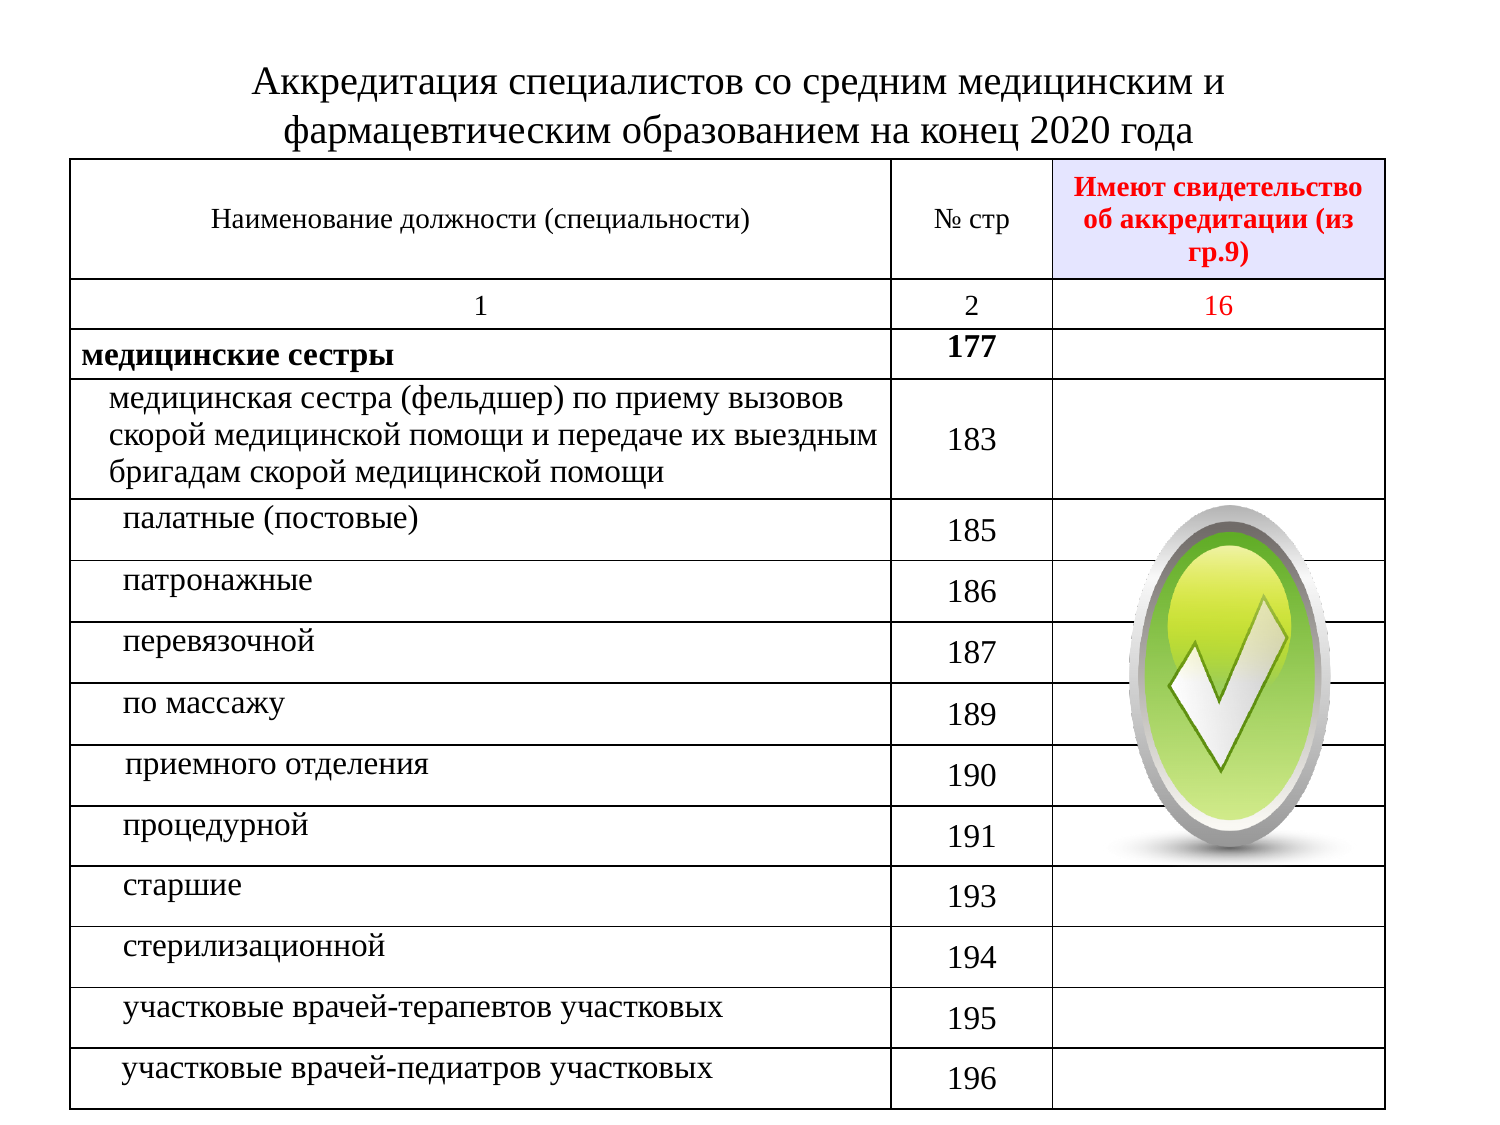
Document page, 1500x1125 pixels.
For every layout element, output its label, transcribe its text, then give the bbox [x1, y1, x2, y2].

table_cell медицинская сестра (фельдшер) по приему вызовов скорой медицинской помощи и передаче их выездным бригадам скорой медицинской помощи [71, 380, 890, 498]
table_cell 16 [1053, 280, 1384, 328]
table_cell 191 [892, 807, 1052, 865]
table_cell 195 [892, 988, 1052, 1047]
table_cell перевязочной [71, 623, 890, 682]
table_cell 190 [892, 746, 1052, 805]
table_cell [1053, 684, 1095, 744]
table_cell старшие [71, 867, 890, 926]
table_cell участковые врачей-терапевтов участковых [71, 988, 890, 1047]
table_cell [1053, 807, 1095, 865]
table_cell 177 [892, 330, 1052, 378]
table_cell 193 [892, 867, 1052, 926]
table_header Имеют свидетельство об аккредитации (из гр.9) [1053, 160, 1384, 278]
table_cell 187 [892, 623, 1052, 682]
table_cell [1053, 380, 1384, 498]
table_cell [1053, 746, 1095, 805]
table_cell [1362, 684, 1384, 744]
table_cell [1053, 1049, 1384, 1108]
table_cell 2 [892, 280, 1052, 328]
table_cell [1053, 867, 1384, 926]
table_cell процедурной [71, 807, 890, 865]
table_cell [1362, 623, 1384, 682]
table_cell 1 [71, 280, 890, 328]
table_cell 183 [892, 380, 1052, 498]
table_cell [1362, 561, 1384, 621]
table_cell стерилизационной [71, 927, 890, 987]
table_cell палатные (постовые) [71, 500, 890, 560]
table_cell [1053, 561, 1095, 621]
table_cell 185 [892, 500, 1052, 560]
table_cell [1053, 500, 1384, 560]
table_cell [1053, 330, 1384, 378]
table_cell [1362, 807, 1384, 865]
table_cell [1053, 988, 1384, 1047]
table_cell приемного отделения [71, 746, 890, 805]
table_cell 194 [892, 927, 1052, 987]
table_cell по массажу [71, 684, 890, 744]
table_cell участковые врачей-педиатров участковых [71, 1049, 890, 1108]
table_cell медицинские сестры [71, 330, 890, 378]
title Аккредитация специалистов со средним медицинским и фармацевтическим образованием на конец 2020 года [141, 46, 1338, 158]
table_cell [1362, 746, 1384, 805]
table_cell патронажные [71, 561, 890, 621]
table_header № стр [892, 160, 1052, 278]
picture [1100, 505, 1358, 869]
table_header Наименование должности (специальности) [71, 160, 890, 278]
table_cell 186 [892, 561, 1052, 621]
table_cell 196 [892, 1049, 1052, 1108]
table_cell [1053, 623, 1095, 682]
table_cell [1053, 927, 1384, 987]
table_cell 189 [892, 684, 1052, 744]
